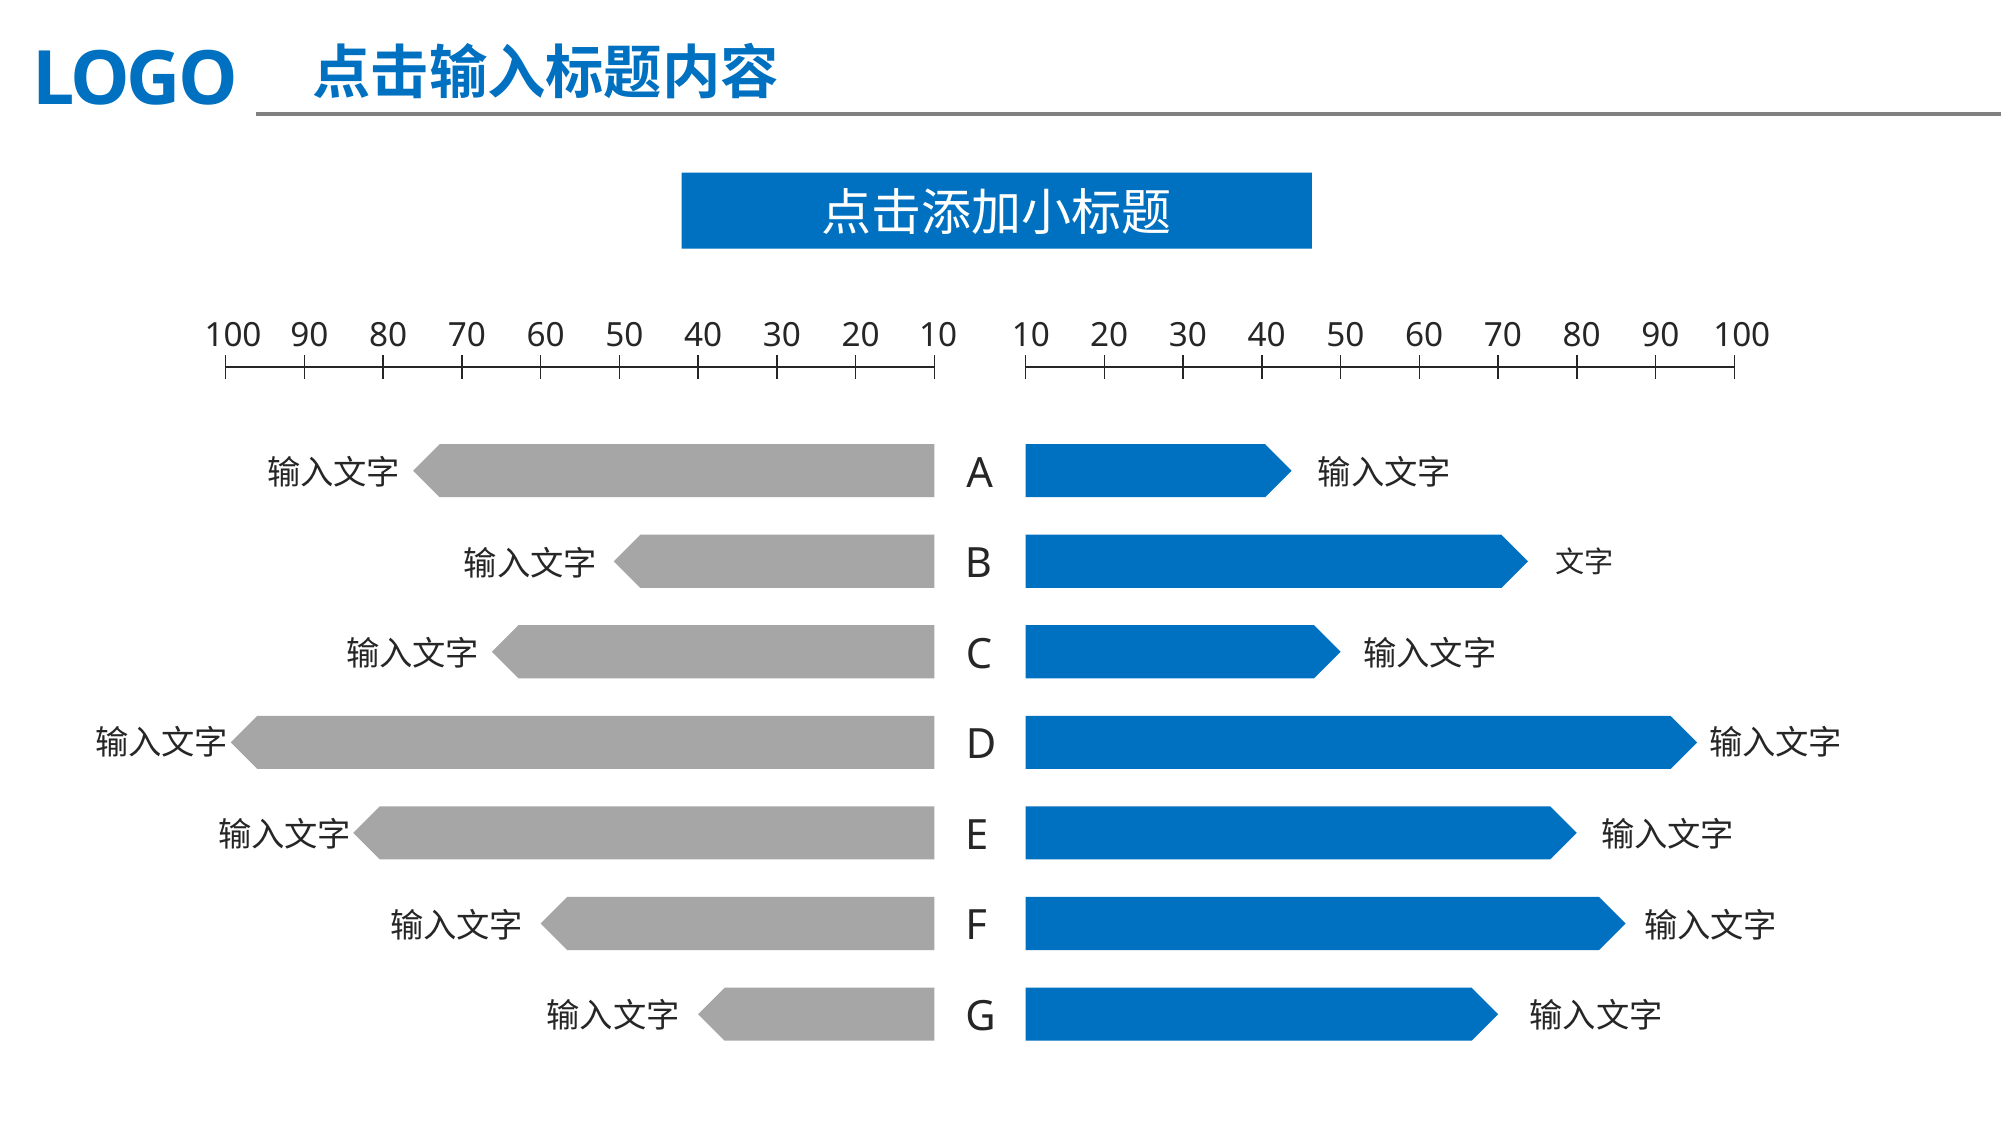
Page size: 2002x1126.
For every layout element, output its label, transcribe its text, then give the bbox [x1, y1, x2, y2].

text_box 70 [433, 306, 501, 353]
text_box [416, 441, 937, 500]
text_box [1023, 804, 1579, 862]
text_box [1023, 441, 1294, 500]
text_box 20 [826, 306, 895, 353]
text_box [367, 804, 937, 862]
text_box 点击添加小标题 [680, 171, 1314, 251]
text_box 30 [1154, 306, 1222, 353]
text_box [1023, 713, 1694, 772]
text_box [1023, 532, 1531, 590]
text_box 80 [354, 306, 423, 353]
text_box 输入文字 [1302, 443, 1466, 499]
text_box 100 [189, 306, 277, 361]
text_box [225, 354, 935, 380]
text_box 50 [1311, 306, 1380, 353]
text_box 文字 [1540, 536, 1630, 586]
text_box 输入文字 [331, 624, 495, 680]
text_box 输入文字 [1586, 805, 1749, 861]
text_box 40 [669, 306, 738, 353]
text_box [1025, 354, 1735, 380]
text_box 输入文字 [449, 534, 612, 589]
text_box 输入文字 [1629, 896, 1793, 952]
text_box F [950, 890, 1002, 956]
text_box [539, 894, 937, 953]
text_box 90 [1626, 306, 1695, 353]
text_box 输入文字 [531, 986, 695, 1042]
text_box 30 [748, 306, 816, 353]
text_box 10 [904, 306, 973, 361]
text_box 10 [997, 306, 1065, 361]
text_box [495, 623, 937, 681]
text_box 点击输入标题内容 [275, 27, 816, 113]
text_box 输入文字 [1348, 624, 1512, 680]
text_box 80 [1547, 306, 1616, 353]
text_box 60 [1390, 306, 1459, 353]
text_box 100 [1698, 306, 1786, 361]
text_box A [951, 437, 1009, 503]
text_box 70 [1469, 306, 1537, 353]
text_box 输入文字 [375, 896, 539, 952]
text_box D [951, 709, 1012, 775]
text_box E [950, 800, 1004, 865]
text_box 40 [1233, 306, 1301, 353]
text_box 输入文字 [203, 805, 367, 861]
text_box [1023, 894, 1628, 953]
text_box 20 [1075, 306, 1144, 353]
text_box 输入文字 [252, 443, 416, 499]
text_box 输入文字 [1694, 713, 1858, 769]
text_box [1023, 623, 1343, 681]
text_box C [951, 619, 1008, 684]
text_box 输入文字 [80, 713, 243, 769]
text_box G [950, 981, 1011, 1047]
text_box [696, 985, 937, 1043]
text_box 输入文字 [1514, 986, 1678, 1042]
text_box [612, 532, 937, 590]
text_box 50 [590, 306, 659, 353]
text_box 90 [277, 306, 344, 353]
text_box [243, 713, 937, 772]
text_box B [950, 528, 1007, 594]
text_box 60 [511, 306, 580, 353]
text_box [1023, 985, 1501, 1043]
